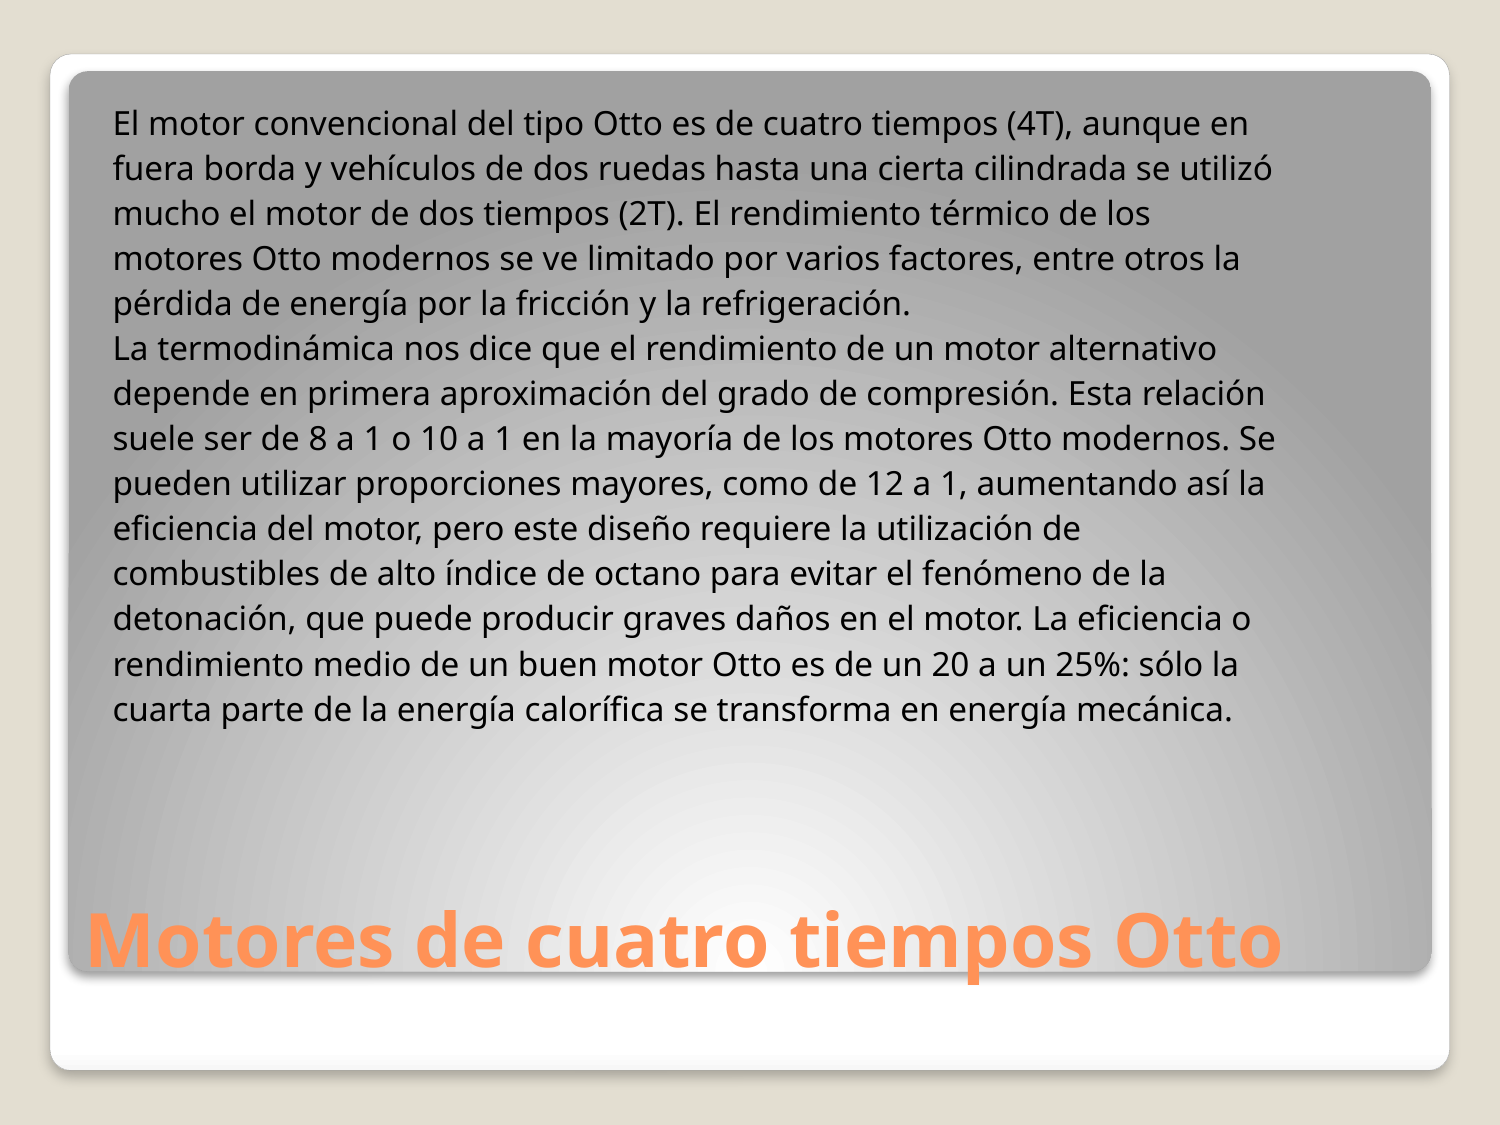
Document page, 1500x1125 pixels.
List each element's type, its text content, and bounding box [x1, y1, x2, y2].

title Motores de cuatro tiempos Otto [70, 785, 1425, 990]
list El motor convencional del tipo Otto es de cuatro tiempos (4T), aunque en fuera borda y vehículos de dos ruedas hasta una cierta cilindrada se utilizó mucho el motor de dos tiempos (2T). El rendimiento térmico de los motores Otto modernos se ve limitado por varios factores, entre otros la pérdida de energía por la fricción y la refrigeración. La termodinámica nos dice que el rendimiento de un motor alternativo depende en primera aproximación del grado de compresión. Esta relación suele ser de 8 a 1 o 10 a 1 en la mayoría de los motores Otto modernos. Se pueden utilizar proporciones mayores, como de 12 a 1, aumentando así la eficiencia del motor, pero este diseño requiere la utilización de combustibles de alto índice de octano para evitar el fenómeno de la detonación, que puede producir graves daños en el motor. La eficiencia o rendimiento medio de un buen motor Otto es de un 20 a un 25%: sólo la cuarta parte de la energía calorífica se transforma en energía mecánica. [82, 86, 1425, 774]
